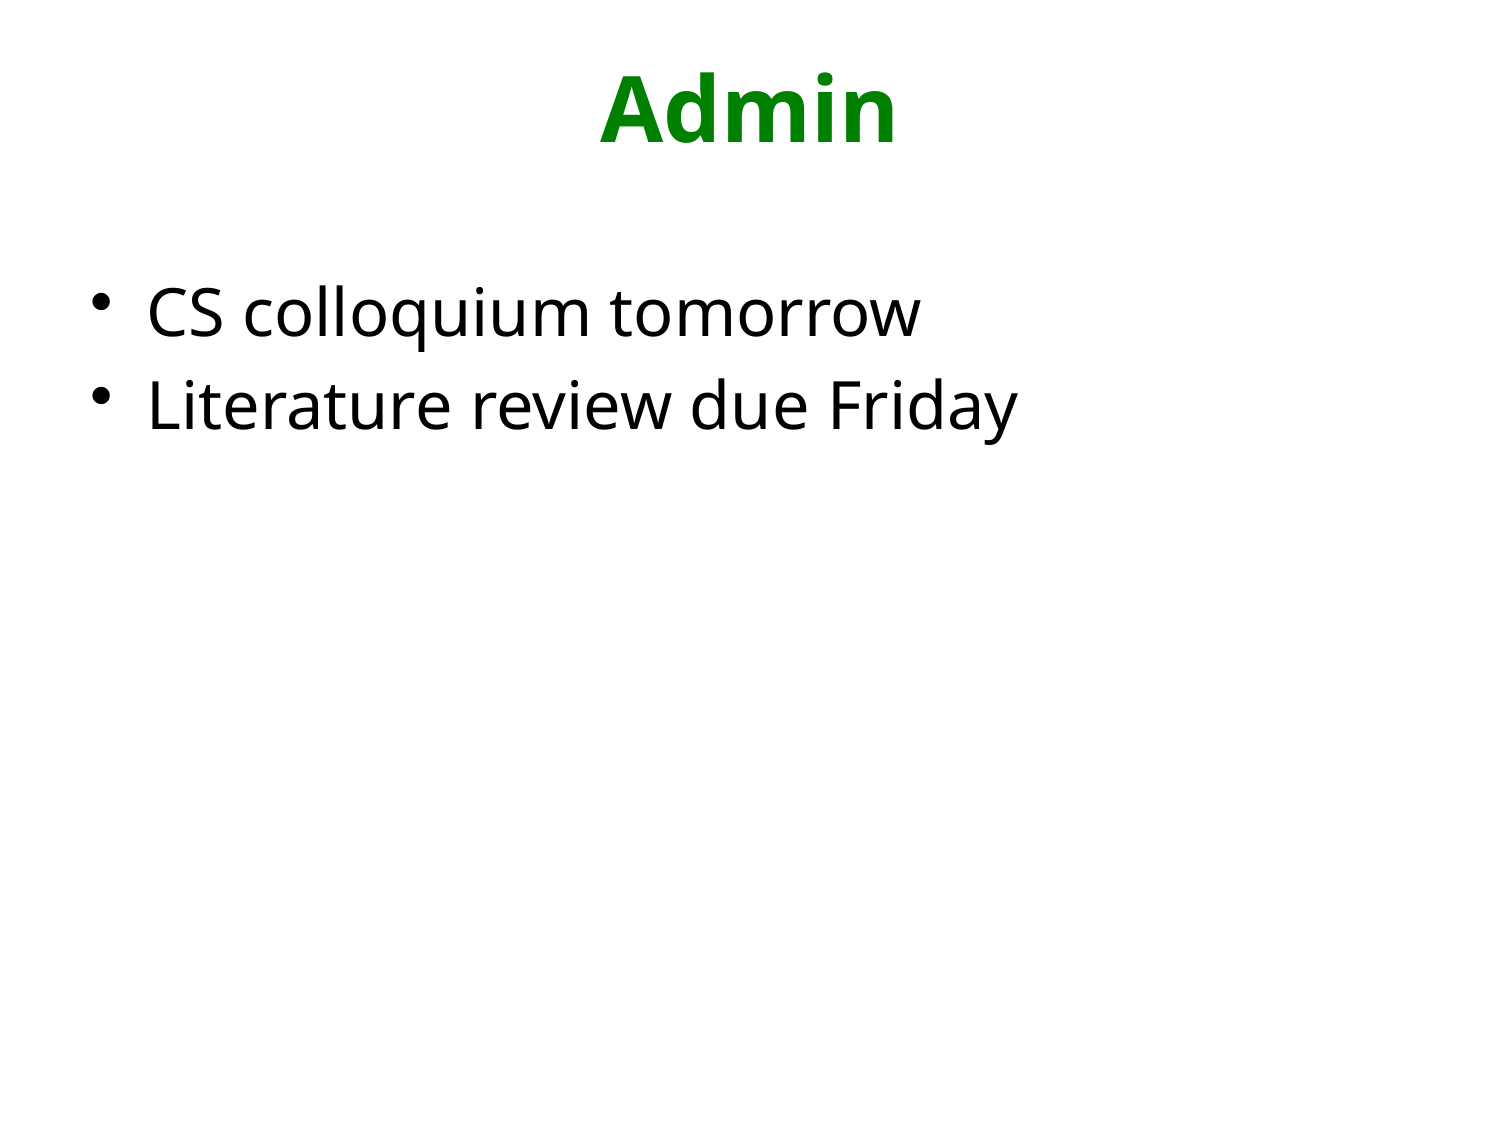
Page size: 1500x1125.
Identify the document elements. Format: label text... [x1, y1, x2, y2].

title Admin [74, 12, 1426, 201]
list CS colloquium tomorrow Literature review due Friday [74, 262, 1426, 1006]
